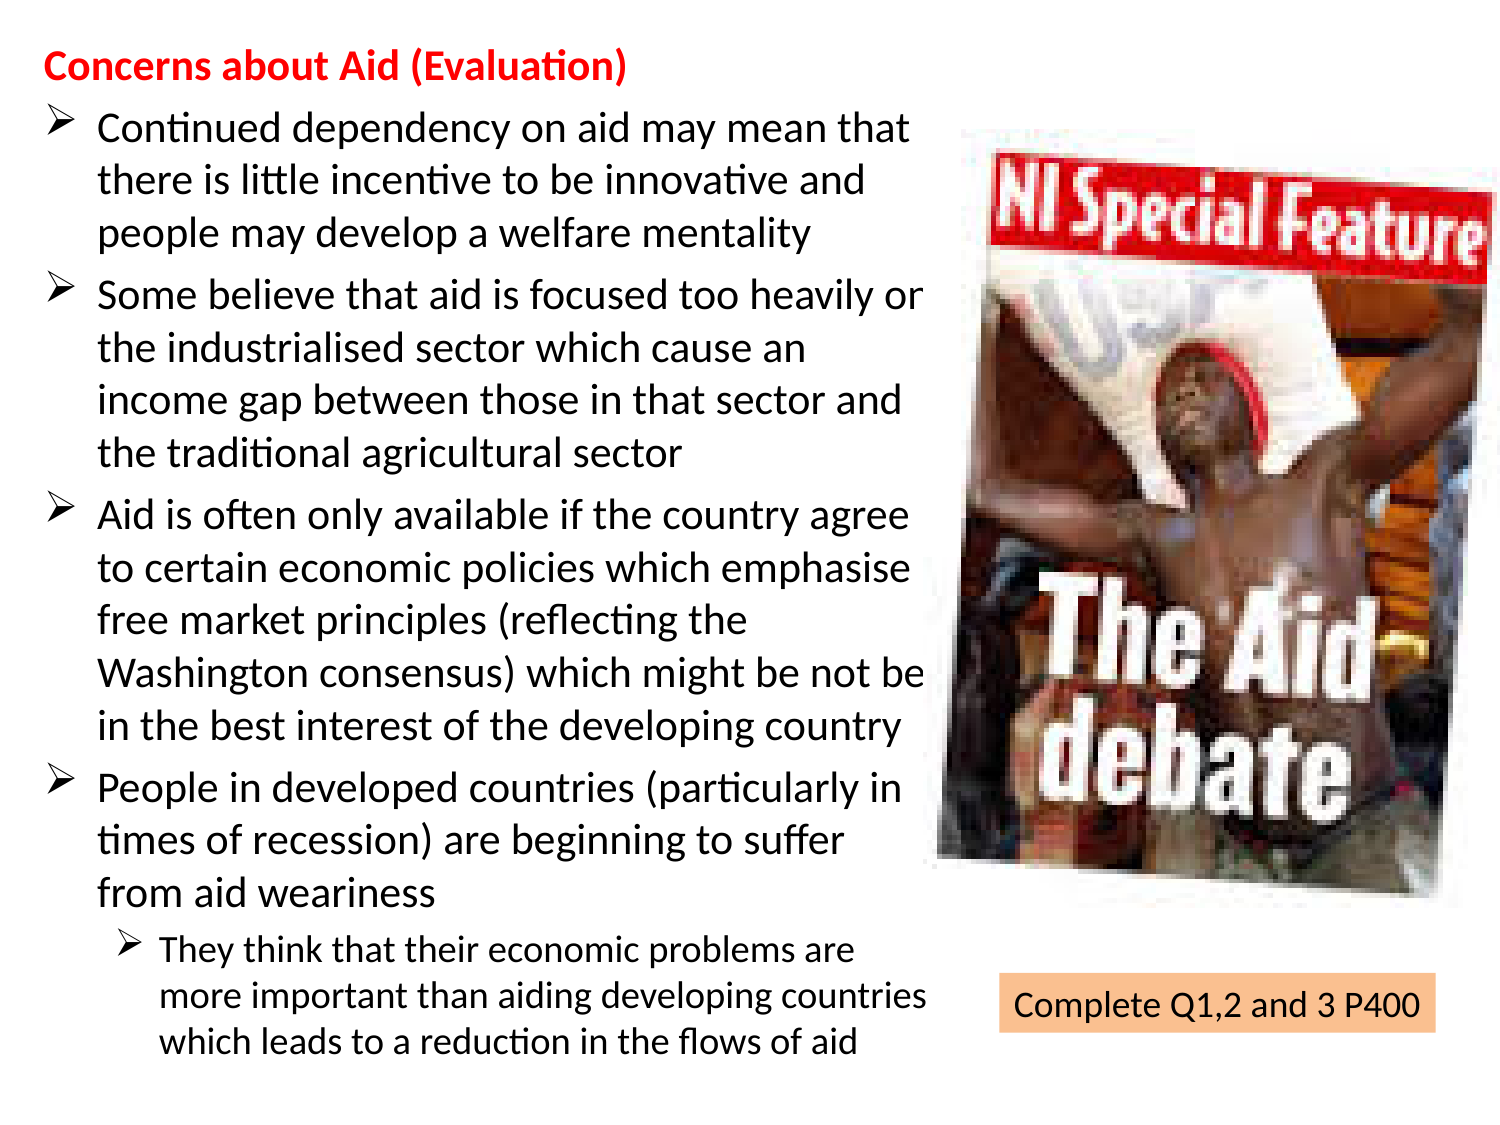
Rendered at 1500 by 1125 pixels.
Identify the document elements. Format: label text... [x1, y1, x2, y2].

picture [922, 129, 1500, 918]
list Concerns about Aid (Evaluation) Continued dependency on aid may mean that there is little incentive to be innovative and people may develop a welfare mentality Some believe that aid is focused too heavily on the industrialised sector which cause an income gap between those in that sector and the traditional agricultural sector Aid is often only available if the country agree to certain economic policies which emphasise free market principles (reflecting the Washington consensus) which might be not be in the best interest of the developing country People in developed countries (particularly in times of recession) are beginning to suffer from aid weariness They think that their economic problems are more important than aiding developing countries which leads to a reduction in the flows of aid [28, 28, 950, 1125]
text_box Complete Q1,2 and 3 P400 [999, 972, 1436, 1033]
